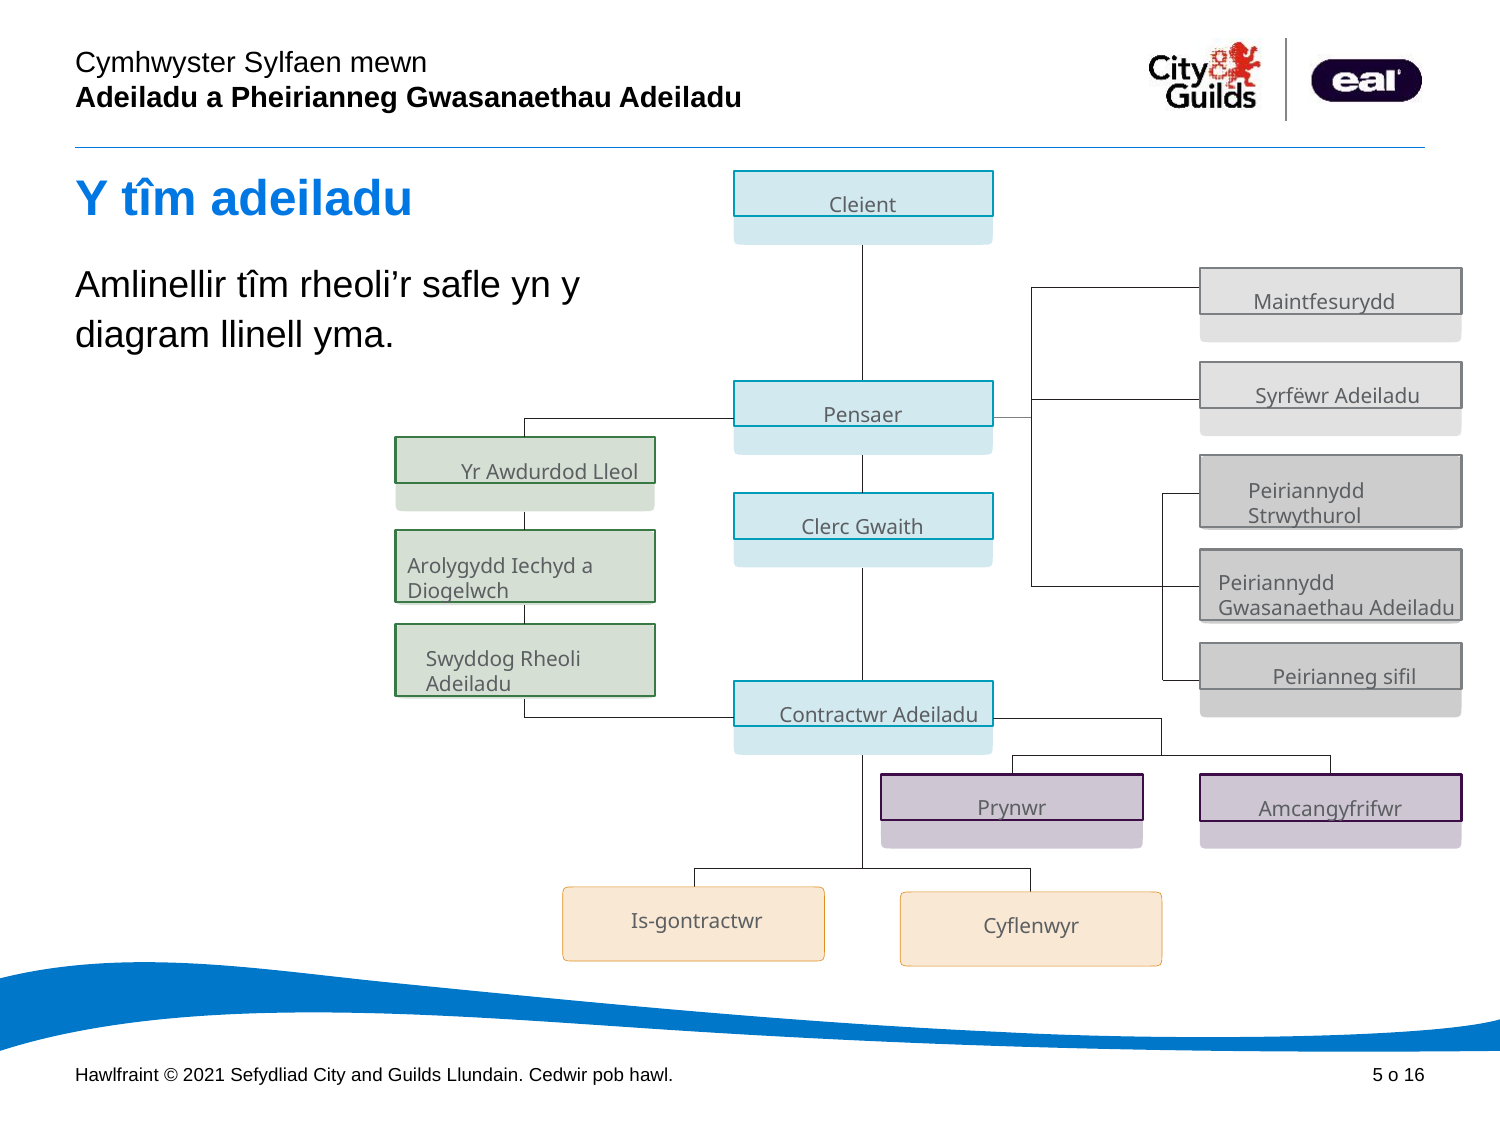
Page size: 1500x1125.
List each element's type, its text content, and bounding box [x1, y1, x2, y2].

picture [1149, 38, 1422, 121]
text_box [395, 170, 1462, 967]
text_box Amlinellir tîm rheoli’r safle yn y diagram llinell yma. [75, 255, 677, 1086]
title Y tîm adeiladu [74, 165, 1426, 229]
